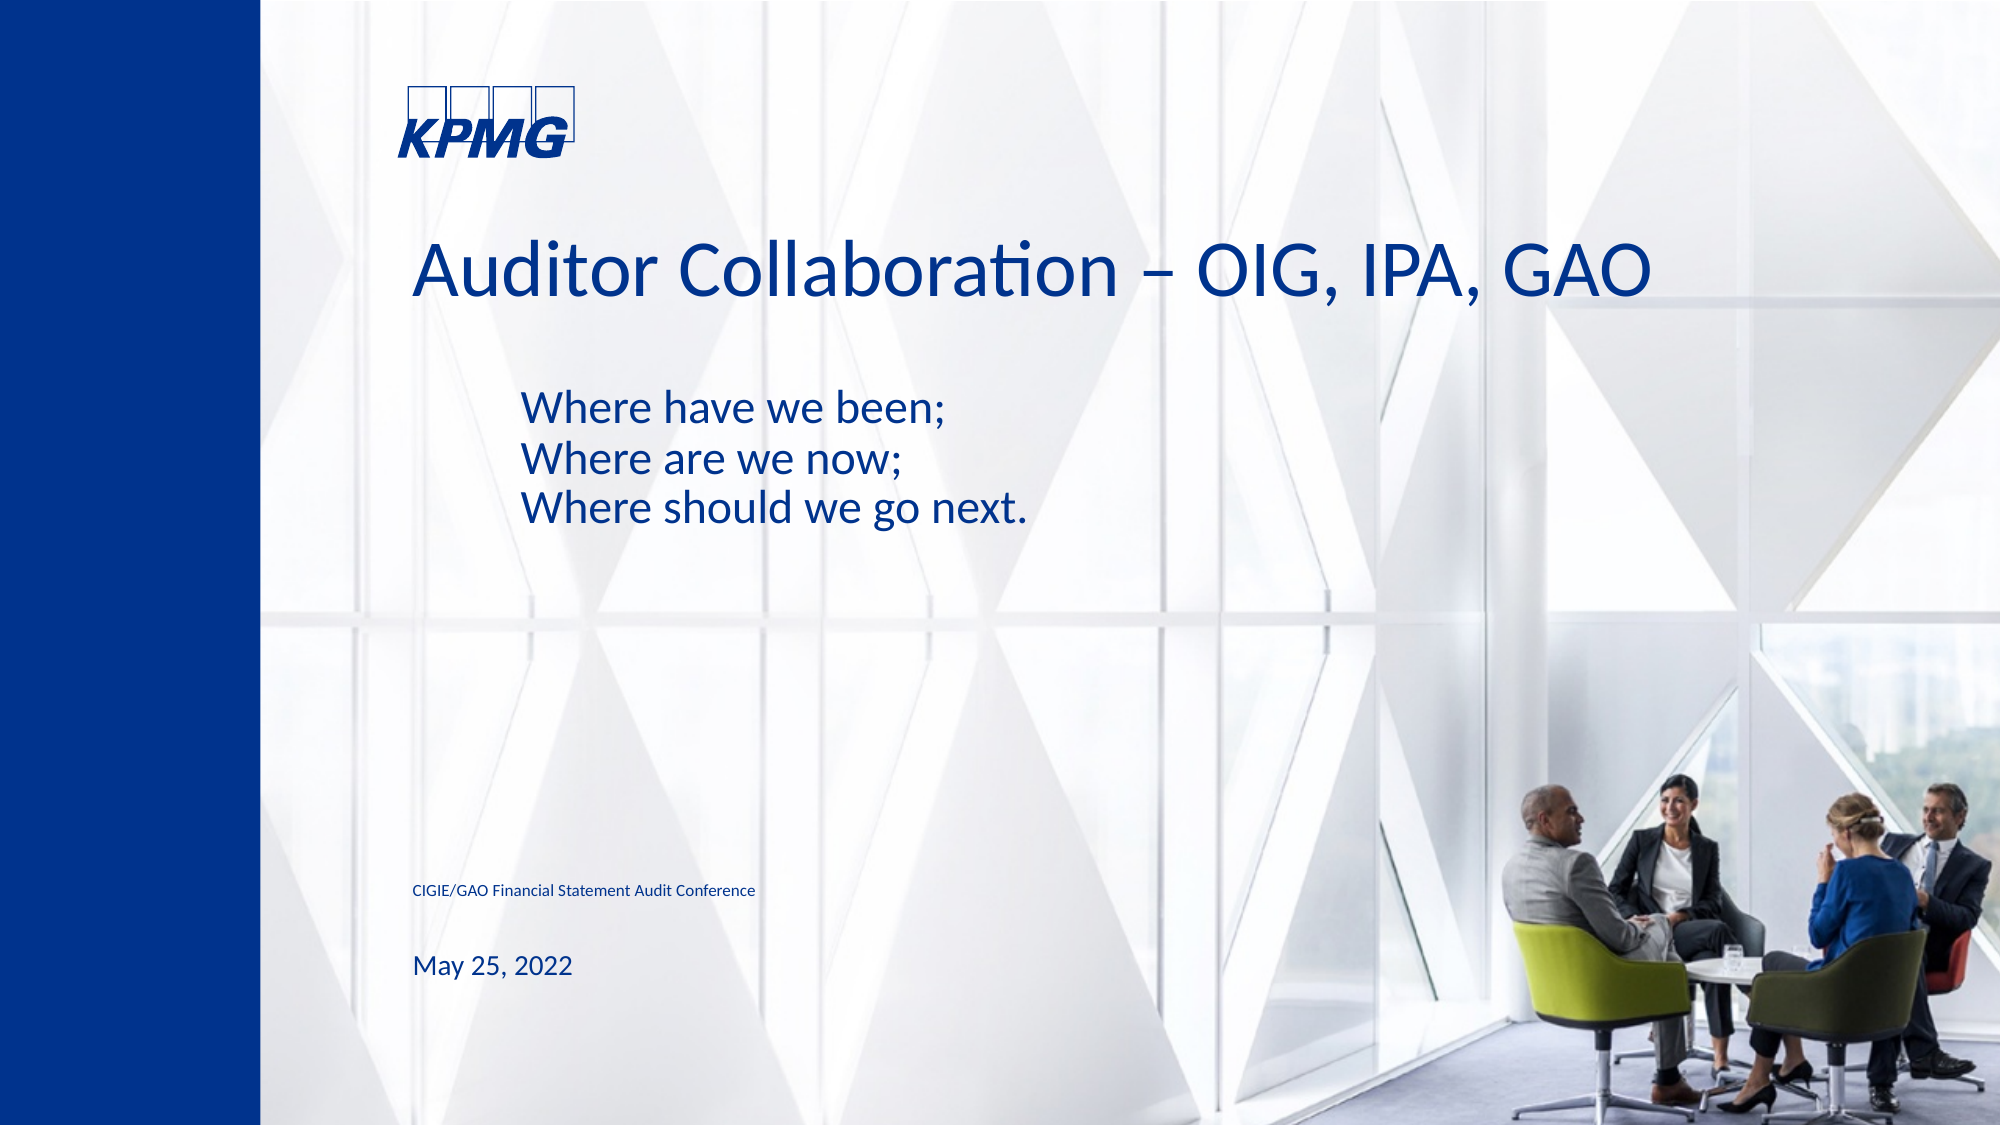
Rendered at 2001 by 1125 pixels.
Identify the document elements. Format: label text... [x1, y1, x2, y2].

list CIGIE/GAO Financial Statement Audit Conference [397, 872, 1684, 908]
picture [261, 1, 2000, 1125]
title Auditor Collaboration – OIG, IPA, GAO Where have we been; Where are we now; Where should we go next. [397, 223, 1684, 799]
list May 25, 2022 [397, 943, 708, 1023]
